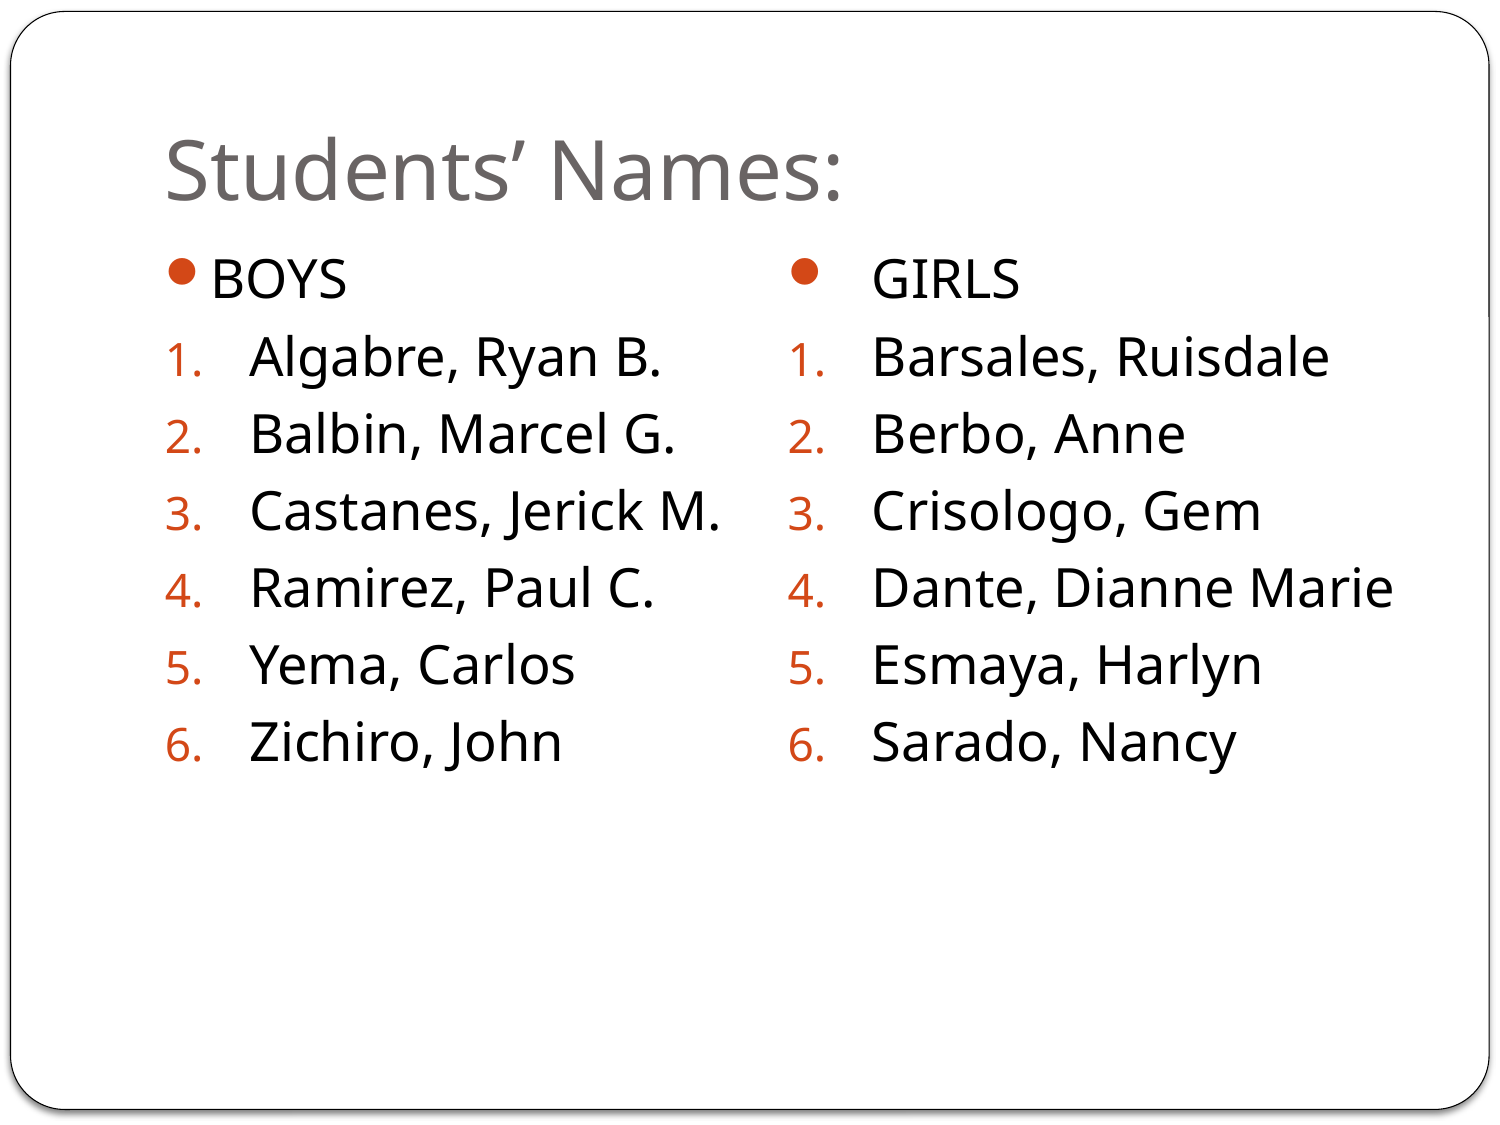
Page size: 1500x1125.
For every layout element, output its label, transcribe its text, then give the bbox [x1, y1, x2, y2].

list BOYS Algabre, Ryan B. Balbin, Marcel G. Castanes, Jerick M. Ramirez, Paul C. Yema, Carlos Zichiro, John GIRLS Barsales, Ruisdale Berbo, Anne Crisologo, Gem Dante, Dianne Marie Esmaya, Harlyn Sarado, Nancy [150, 237, 1425, 988]
title Students’ Names: [150, 45, 1425, 233]
